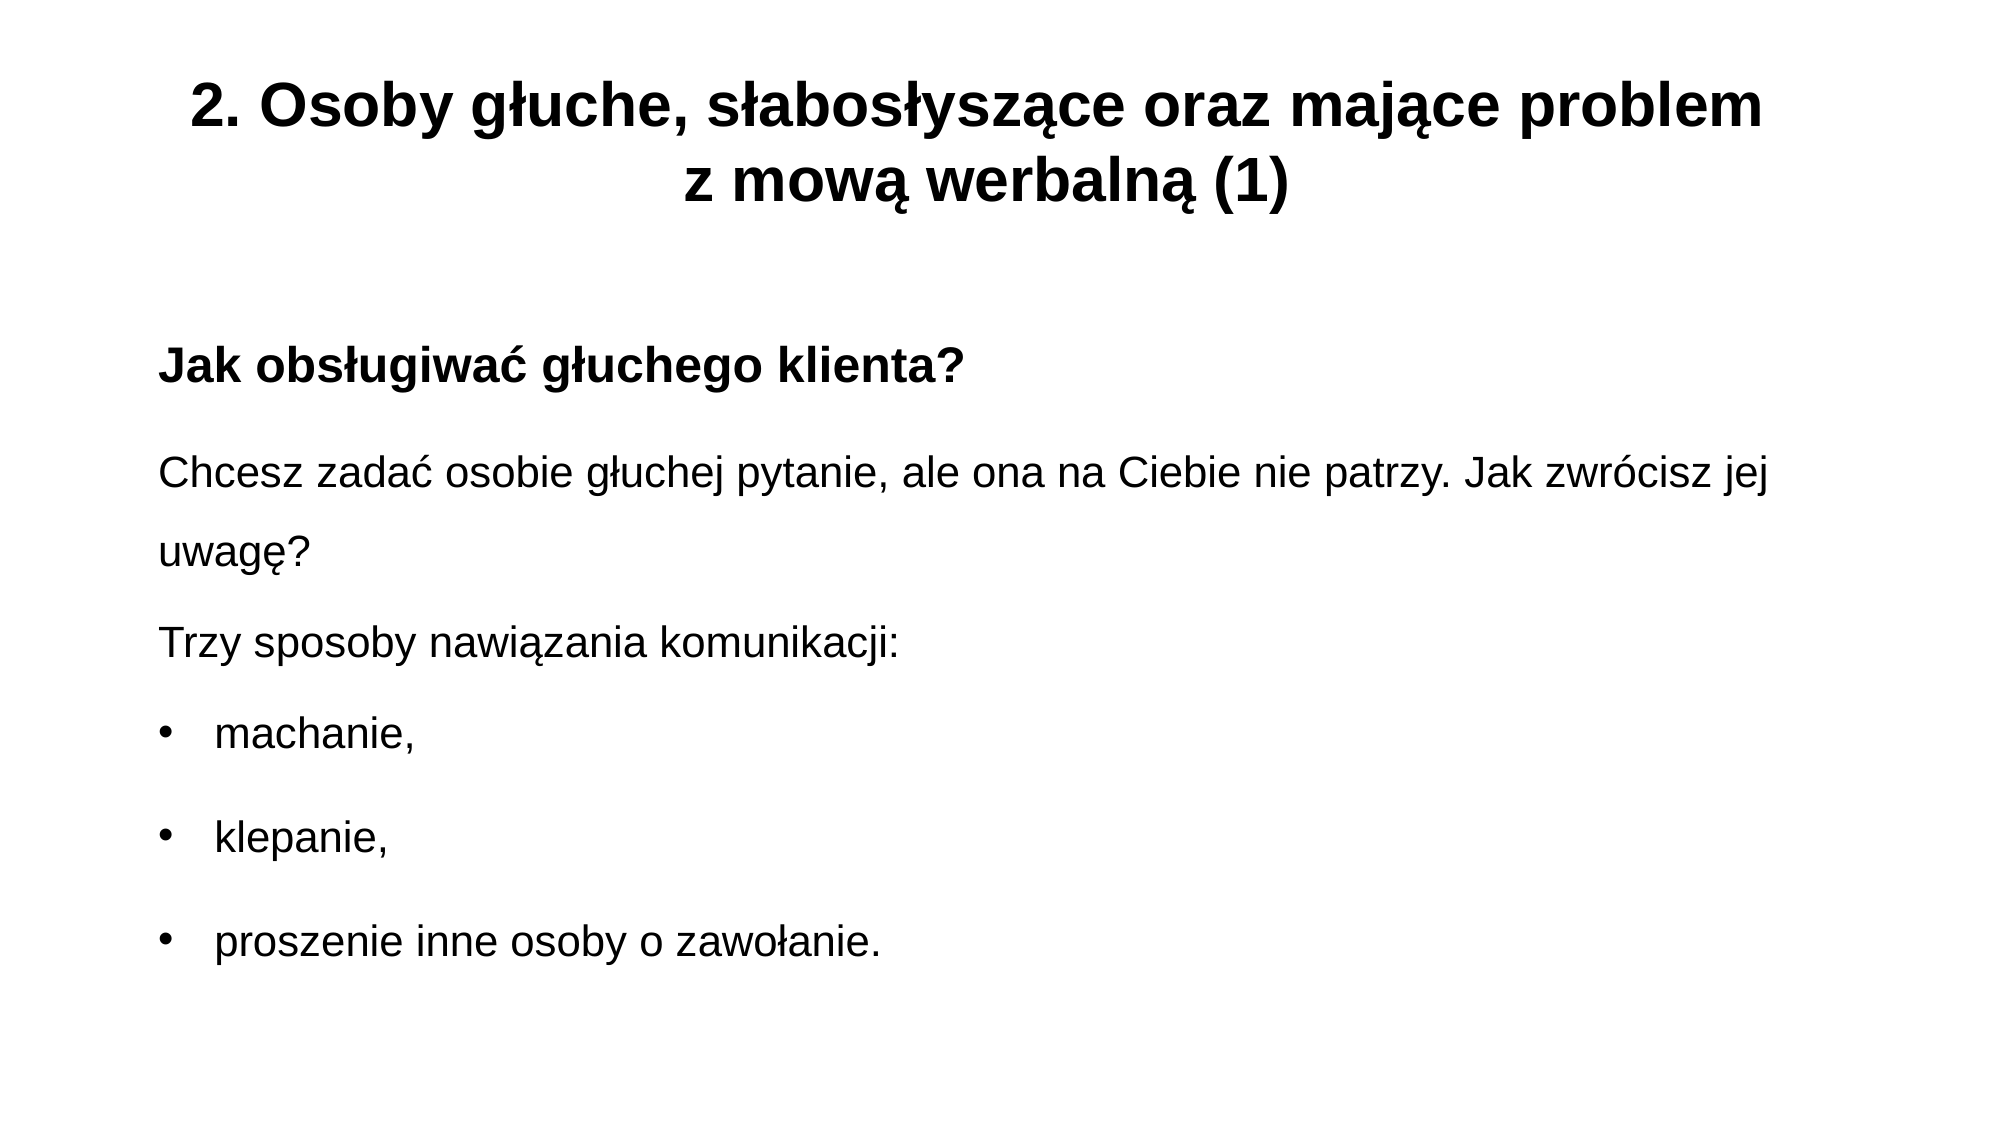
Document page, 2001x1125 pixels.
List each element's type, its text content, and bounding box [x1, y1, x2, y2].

text_box 2. Osoby głuche, słabosłyszące oraz mające problem z mową werbalną (1) [161, 56, 1812, 221]
text_box Jak obsługiwać głuchego klienta? Chcesz zadać osobie głuchej pytanie, ale ona na Ciebie nie patrzy. Jak zwrócisz jej uwagę? Trzy sposoby nawiązania komunikacji: machanie, klepanie, proszenie inne osoby o zawołanie. [143, 294, 1831, 852]
